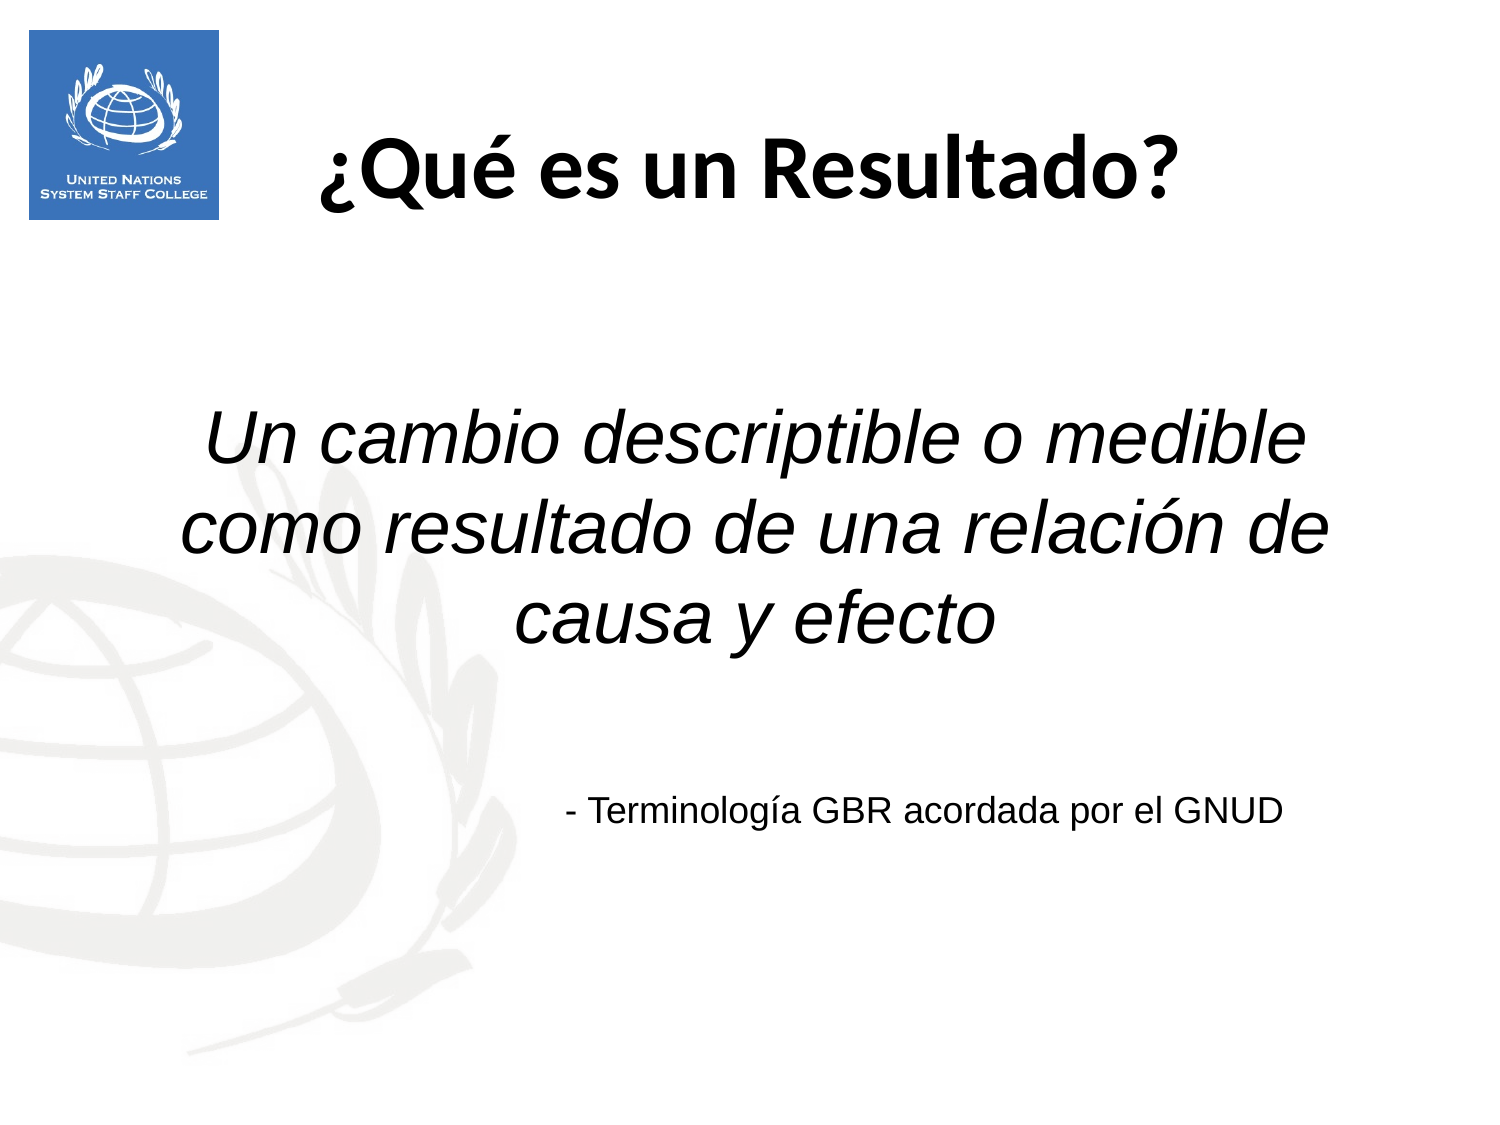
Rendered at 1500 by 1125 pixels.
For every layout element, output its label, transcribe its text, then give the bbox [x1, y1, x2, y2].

text_box Un cambio descriptible o medible como resultado de una relación de causa y efecto - Terminología GBR acordada por el GNUD [100, 290, 1412, 1051]
picture [29, 30, 219, 220]
text_box ¿Qué es un Resultado? [112, 99, 1388, 288]
